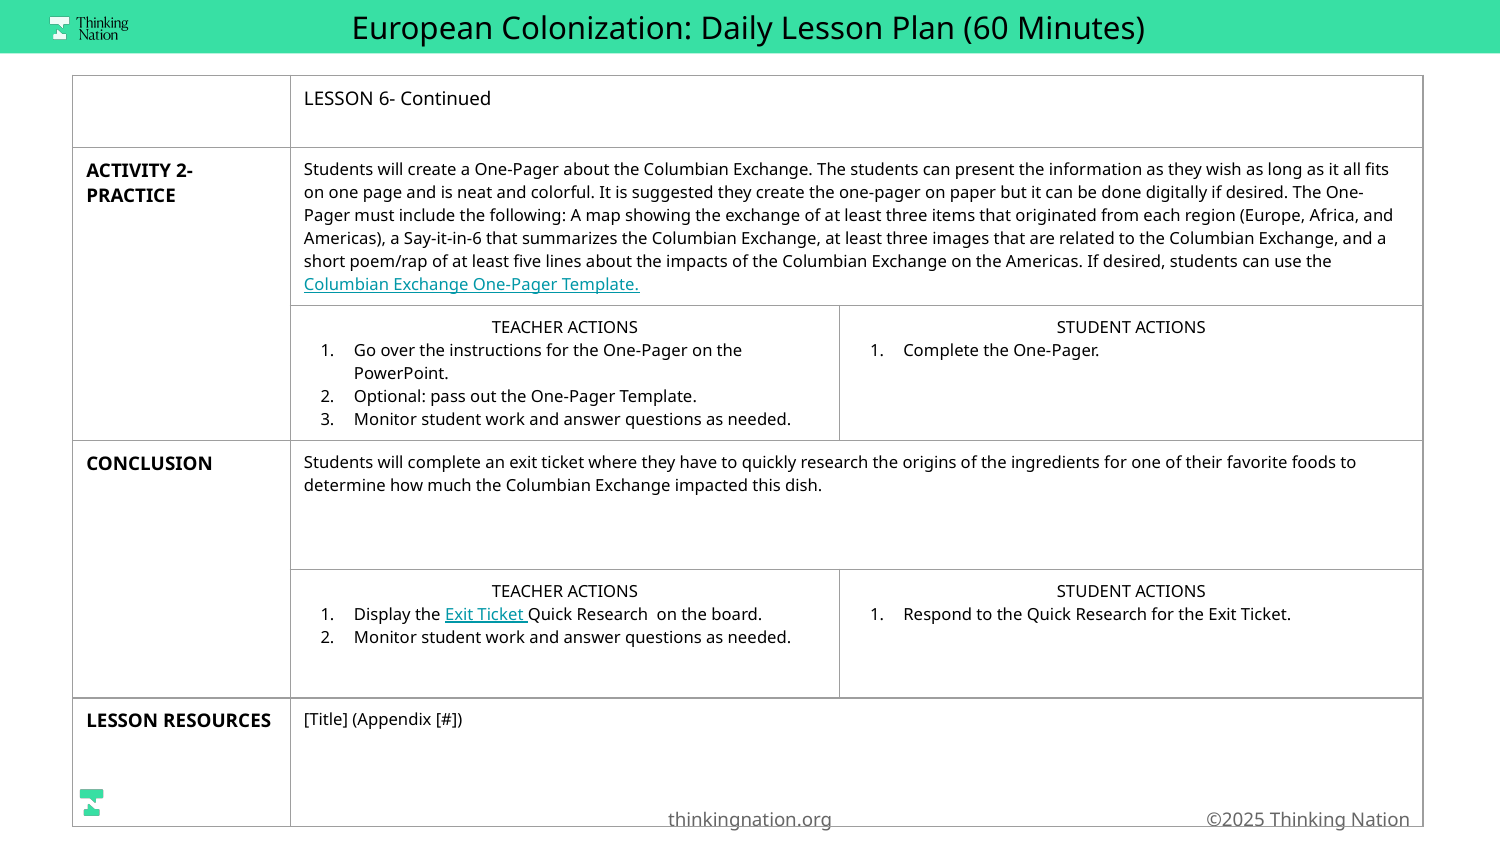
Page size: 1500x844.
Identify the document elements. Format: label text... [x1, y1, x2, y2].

table_cell Students will complete an exit ticket where they have to quickly research the origins of the ingredients for one of their favorite foods to determine how much the Columbian Exchange impacted this dish. [291, 441, 1422, 569]
table_header [73, 76, 290, 147]
picture [41, 9, 131, 47]
text_box European Colonization: Daily Lesson Plan (60 Minutes) [0, 0, 1500, 54]
table_header LESSON 6- Continued [291, 76, 1422, 147]
table_cell TEACHER ACTIONS Go over the instructions for the One-Pager on the PowerPoint. Optional: pass out the One-Pager Template. Monitor student work and answer questions as needed. [291, 306, 839, 440]
picture [73, 783, 110, 821]
table_cell [Title] (Appendix [#]) [291, 699, 1422, 826]
table_cell Students will create a One-Pager about the Columbian Exchange. The students can present the information as they wish as long as it all fits on one page and is neat and colorful. It is suggested they create the one-pager on paper but it can be done digitally if desired. The One-Pager must include the following: A map showing the exchange of at least three items that originated from each region (Europe, Africa, and Americas), a Say-it-in-6 that summarizes the Columbian Exchange, at least three images that are related to the Columbian Exchange, and a short poem/rap of at least five lines about the impacts of the Columbian Exchange on the Americas. If desired, students can use the Columbian Exchange One-Pager Template. [291, 148, 1422, 305]
table_cell STUDENT ACTIONS Respond to the Quick Research for the Exit Ticket. [840, 570, 1422, 697]
table_cell CONCLUSION [73, 441, 290, 697]
table_cell ACTIVITY 2- PRACTICE [73, 148, 290, 440]
table_cell LESSON RESOURCES [73, 699, 290, 826]
table_cell STUDENT ACTIONS Complete the One-Pager. [840, 306, 1422, 440]
table_cell TEACHER ACTIONS Display the Exit Ticket Quick Research on the board. Monitor student work and answer questions as needed. [291, 570, 839, 697]
